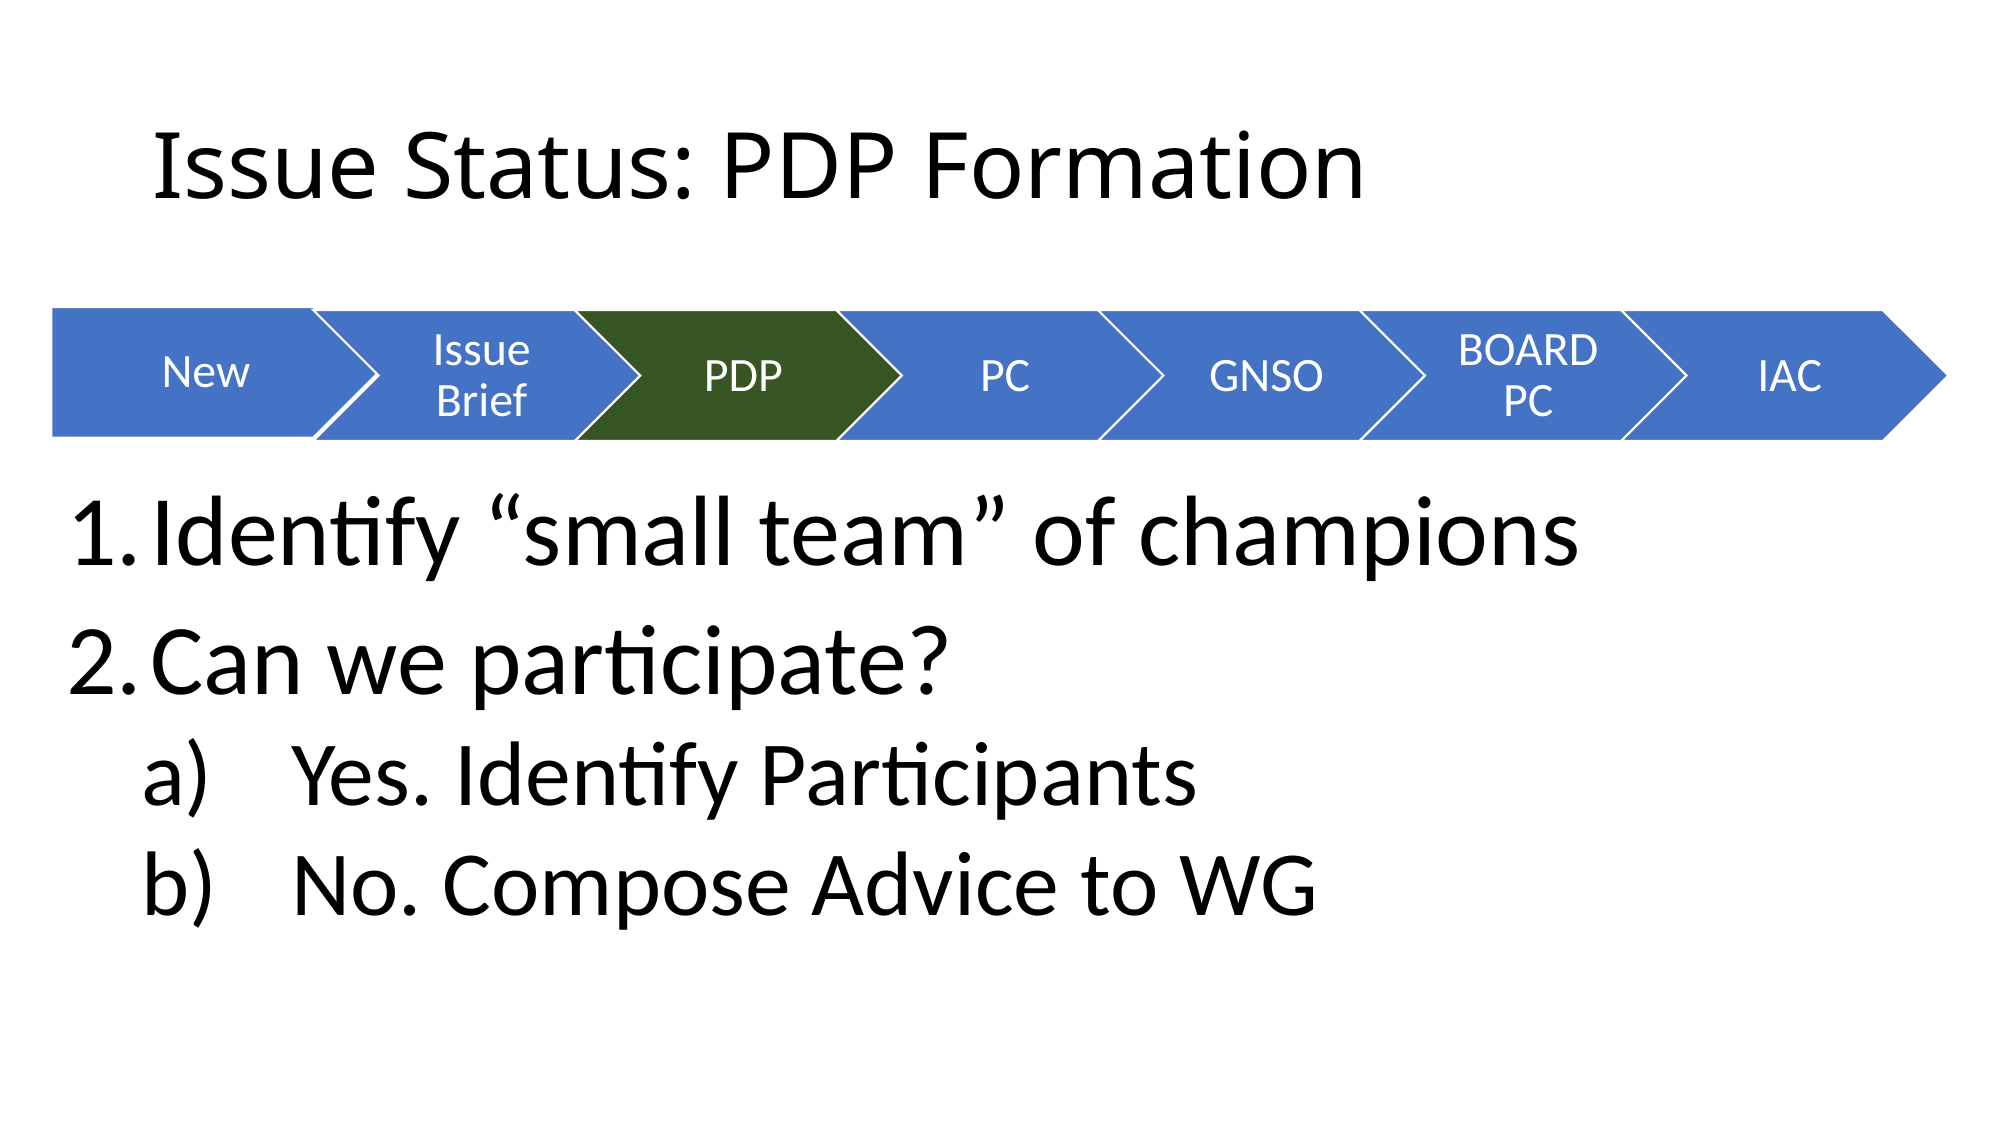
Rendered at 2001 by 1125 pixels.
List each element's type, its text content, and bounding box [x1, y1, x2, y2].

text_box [51, 277, 1949, 474]
text_box Identify “small team” of champions Can we participate? Yes. Identify Participants No. Compose Advice to WG [51, 474, 1777, 1088]
title Issue Status: PDP Formation [137, 59, 1863, 277]
